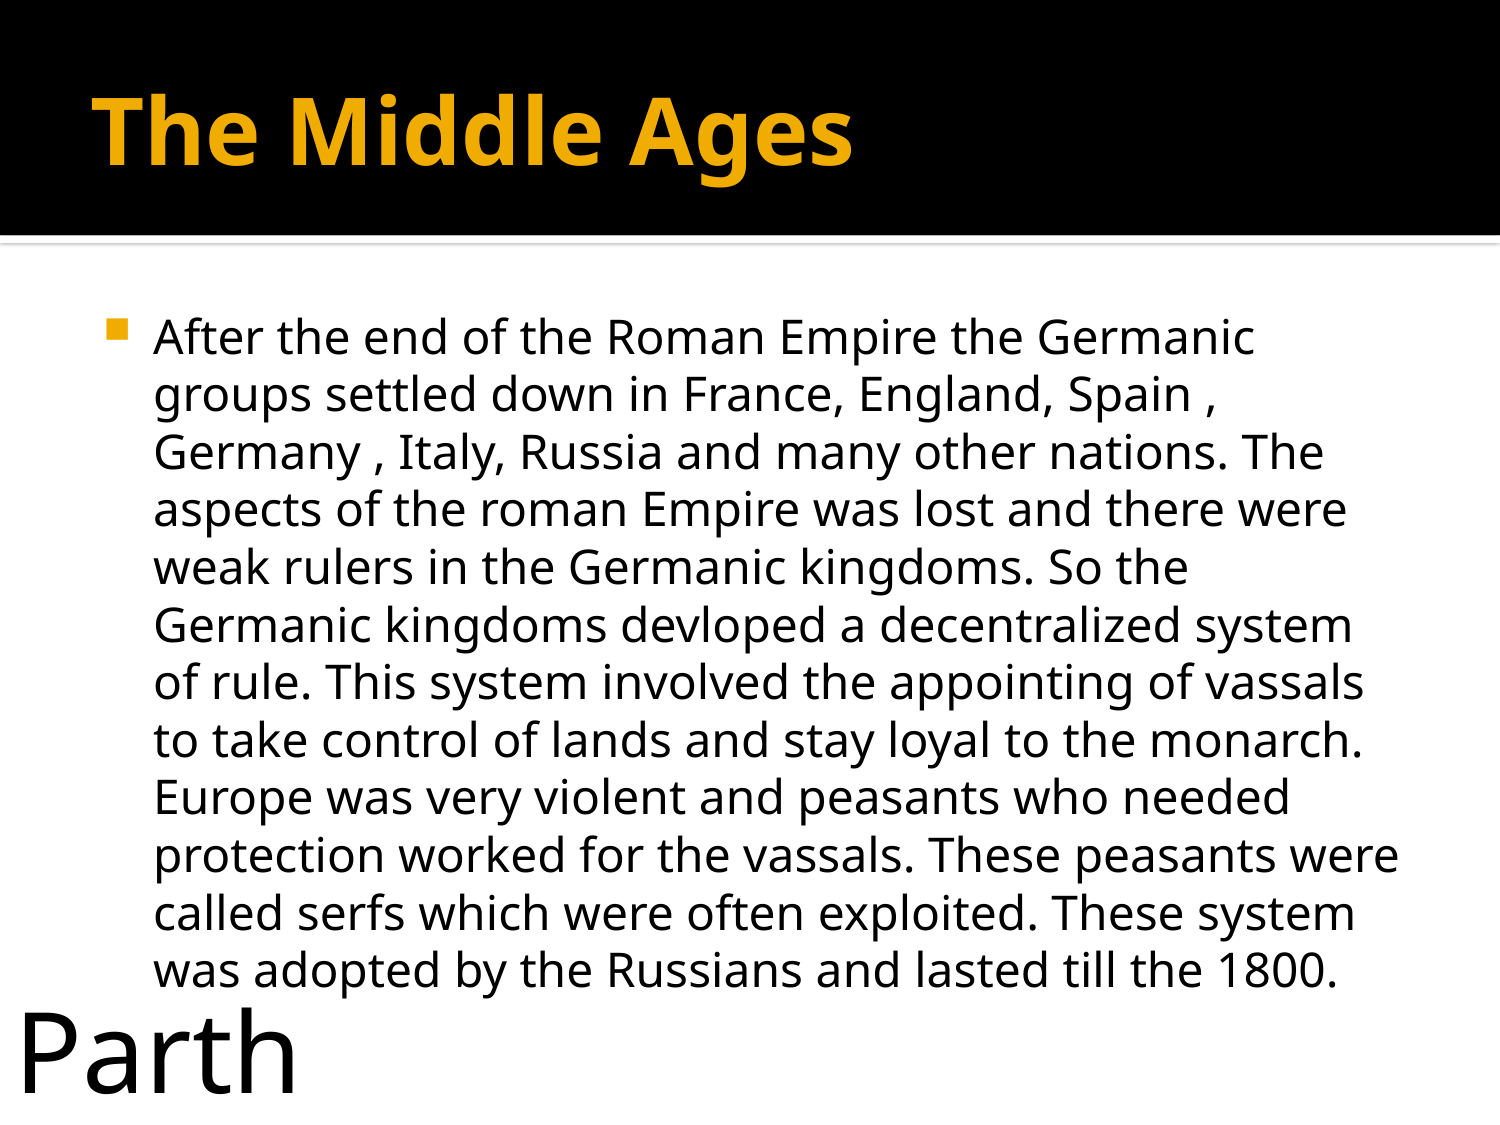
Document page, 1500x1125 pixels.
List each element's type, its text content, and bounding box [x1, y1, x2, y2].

list After the end of the Roman Empire the Germanic groups settled down in France, England, Spain , Germany , Italy, Russia and many other nations. The aspects of the roman Empire was lost and there were weak rulers in the Germanic kingdoms. So the Germanic kingdoms devloped a decentralized system of rule. This system involved the appointing of vassals to take control of lands and stay loyal to the monarch. Europe was very violent and peasants who needed protection worked for the vassals. These peasants were called serfs which were often exploited. These system was adopted by the Russians and lasted till the 1800. [75, 291, 1425, 1050]
title The Middle Ages [75, 25, 1425, 231]
text_box Parth [0, 973, 324, 1124]
